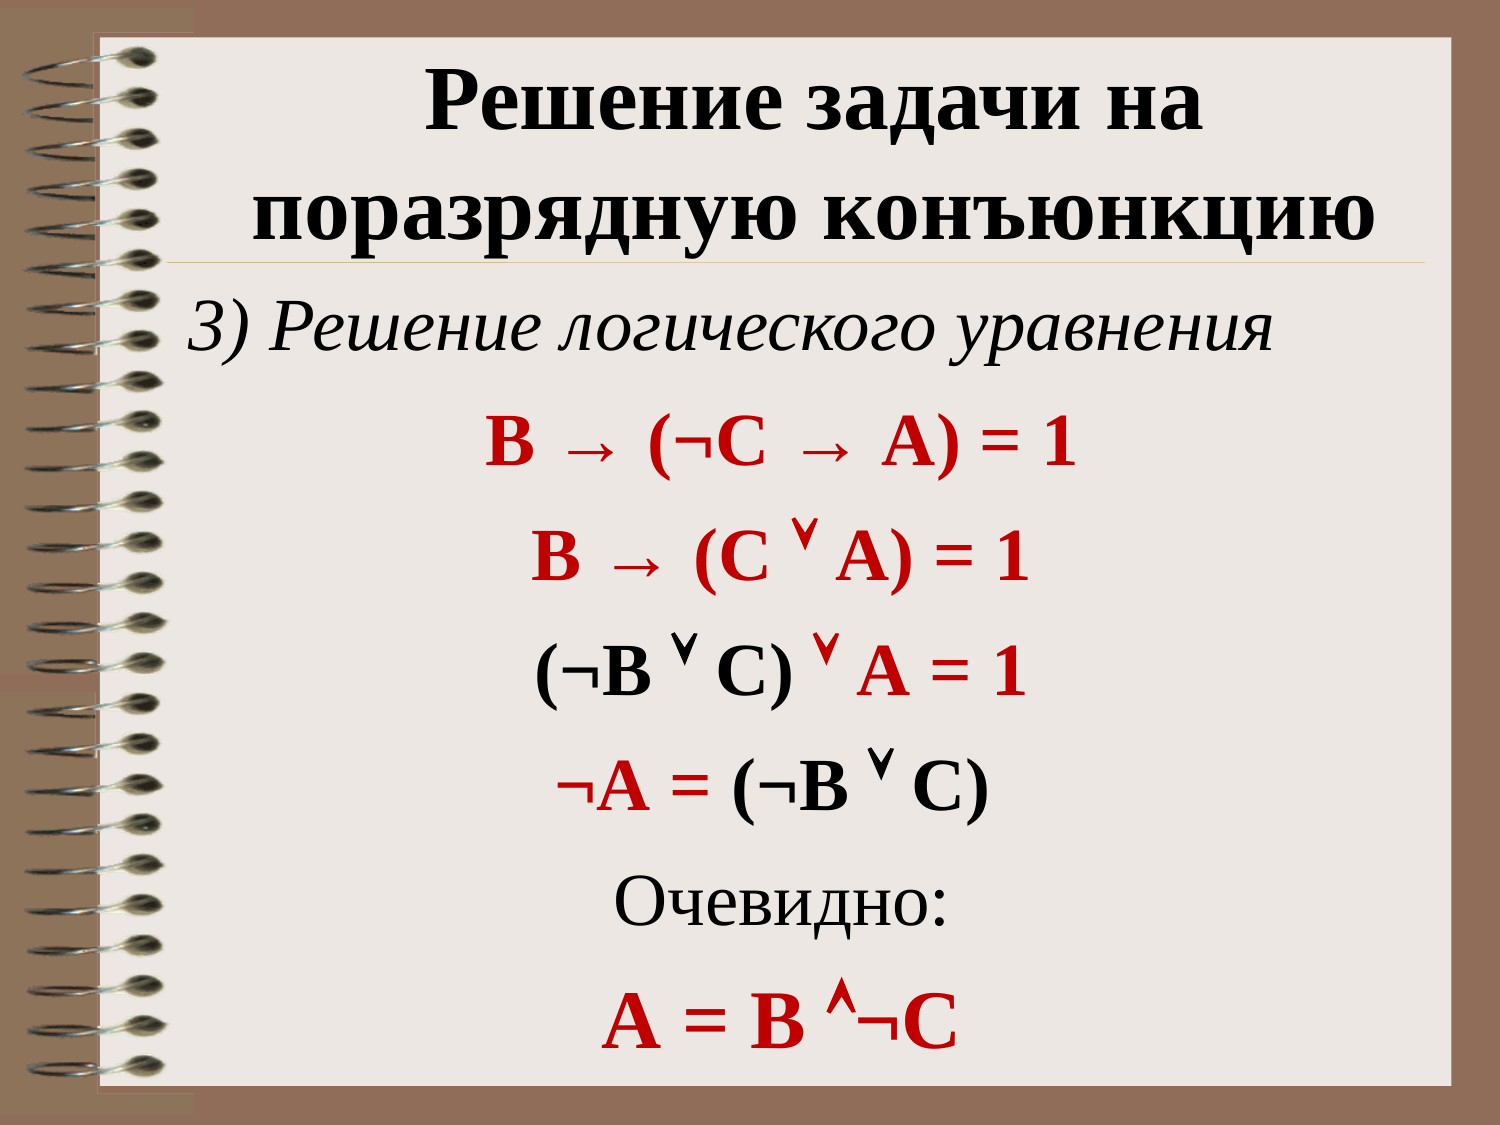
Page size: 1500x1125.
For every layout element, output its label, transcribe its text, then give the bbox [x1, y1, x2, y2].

text_box Решение задачи на поразрядную конъюнкцию [171, 30, 1459, 266]
text_box 3) Решение логического уравнения В → (¬С → А) = 1 В → (С  А) = 1 (¬В  С)  А = 1 ¬А = (¬В  С) Очевидно: А = В ¬С [173, 268, 1391, 1073]
picture [0, 8, 194, 674]
picture [0, 692, 194, 1115]
